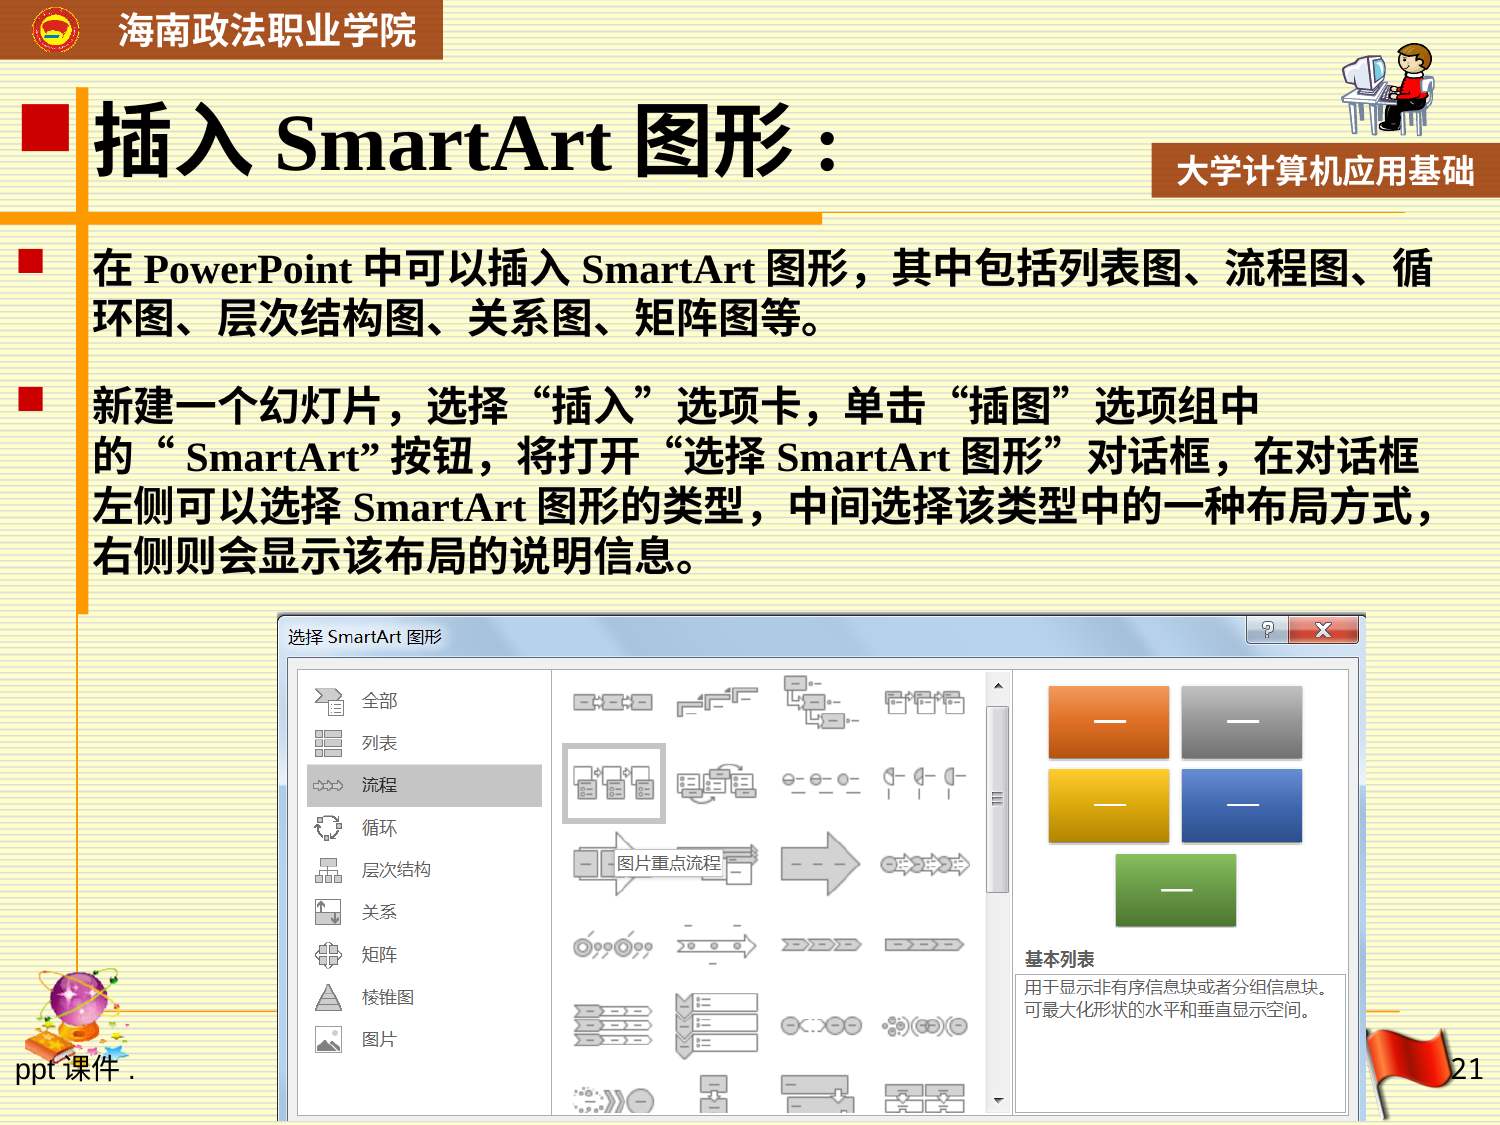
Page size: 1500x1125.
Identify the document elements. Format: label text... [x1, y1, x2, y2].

picture [24, 1, 86, 57]
picture [0, 0, 1500, 142]
footer ppt课件. [0, 1042, 277, 1103]
slide_number 21 [1366, 1042, 1500, 1103]
picture [0, 198, 1500, 1125]
list 插入SmartArt图形: 在PowerPoint中可以插入SmartArt图形，其中包括列表图、流程图、循环图、层次结构图、关系图、矩阵图等。 新建一个幻灯片，选择“插入”选项卡，单击“插图”选项组中的“SmartArt”按钮，将打开“选择SmartArt图形”对话框，在对话框左侧可以选择SmartArt图形的类型，中间选择该类型中的一种布局方式，右侧则会显示该布局的说明信息。 [0, 82, 1465, 752]
